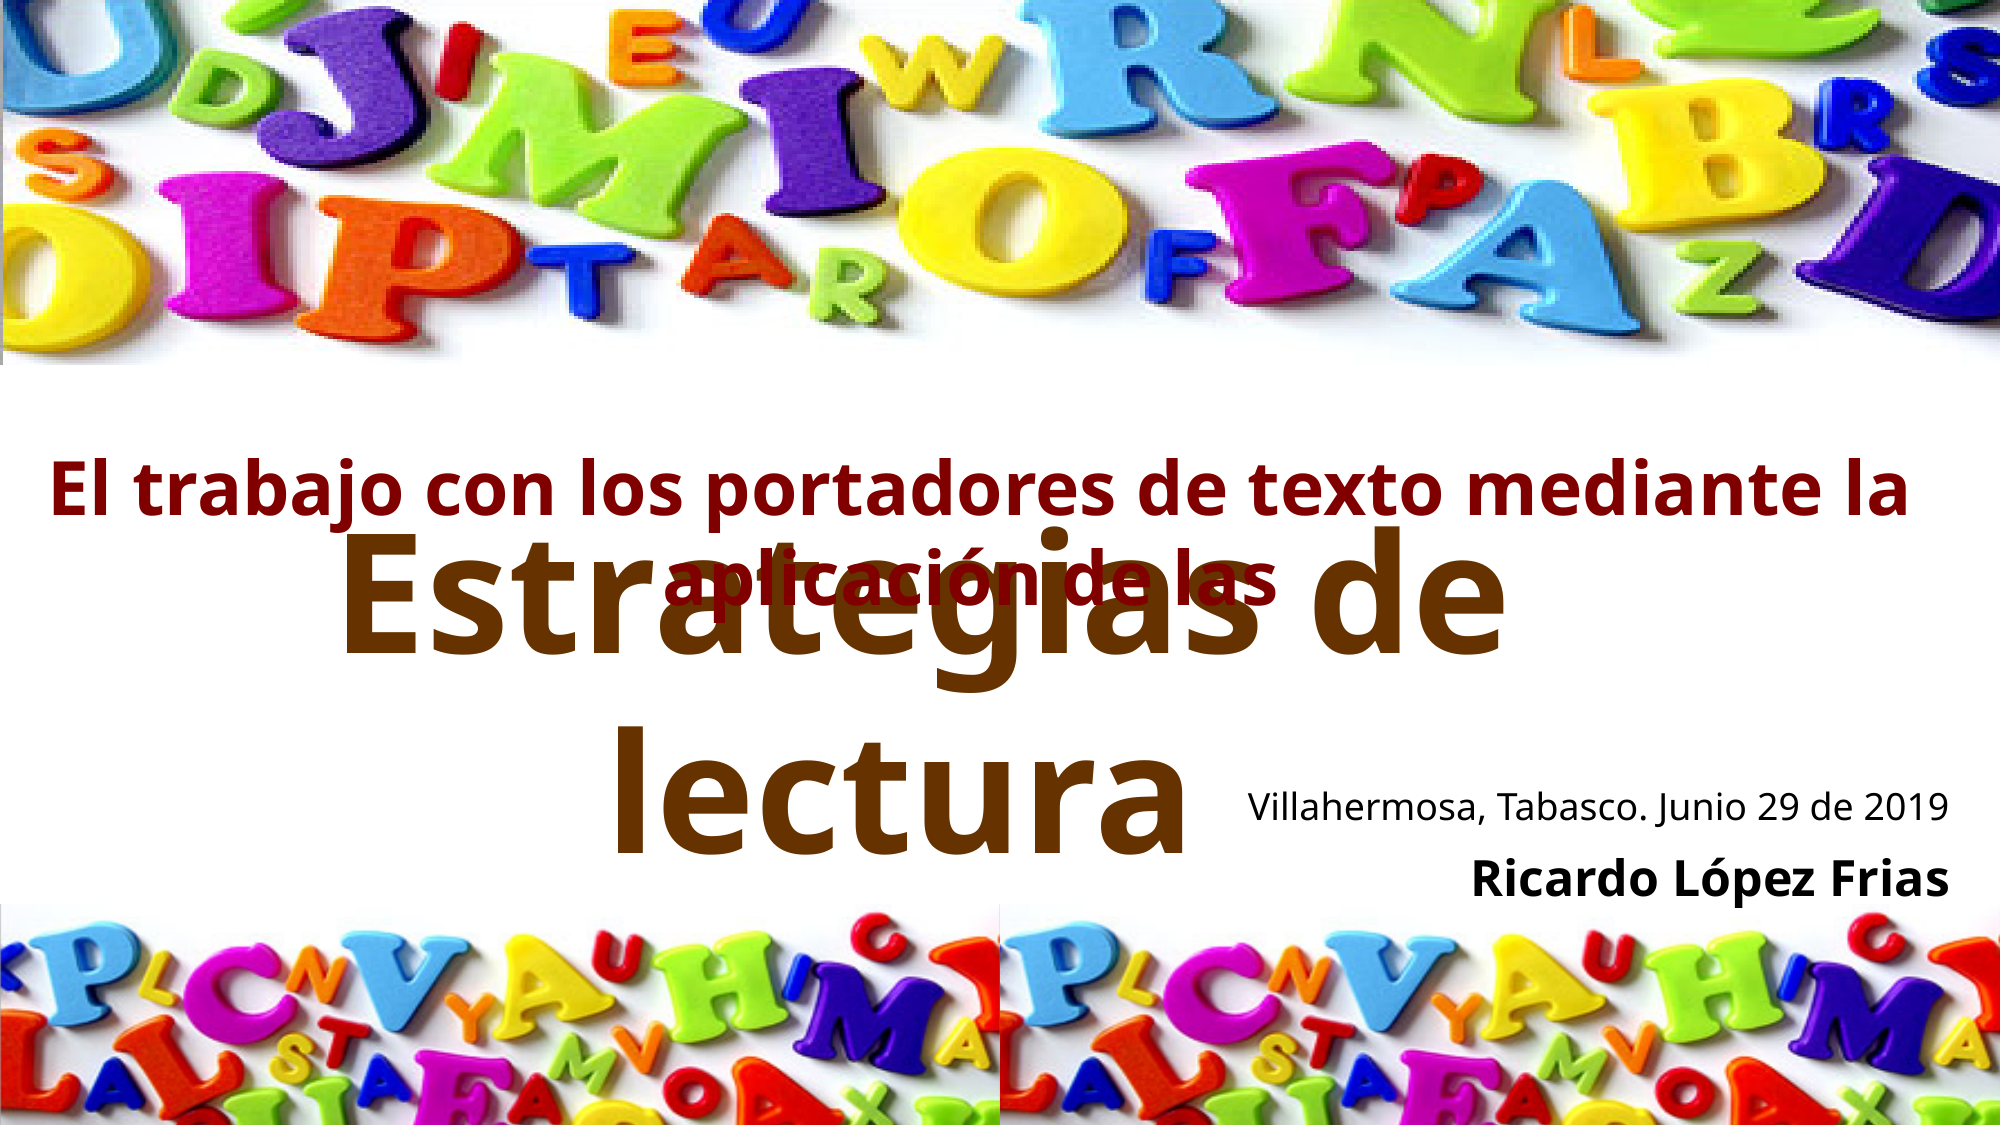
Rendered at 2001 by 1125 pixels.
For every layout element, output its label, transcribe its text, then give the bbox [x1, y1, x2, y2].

text_box Villahermosa, Tabasco. Junio 29 de 2019 [999, 775, 1965, 836]
picture [0, 904, 2000, 1125]
text_box Ricardo López Frias [999, 839, 1965, 904]
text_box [0, 432, 1981, 697]
picture [0, 0, 2000, 365]
